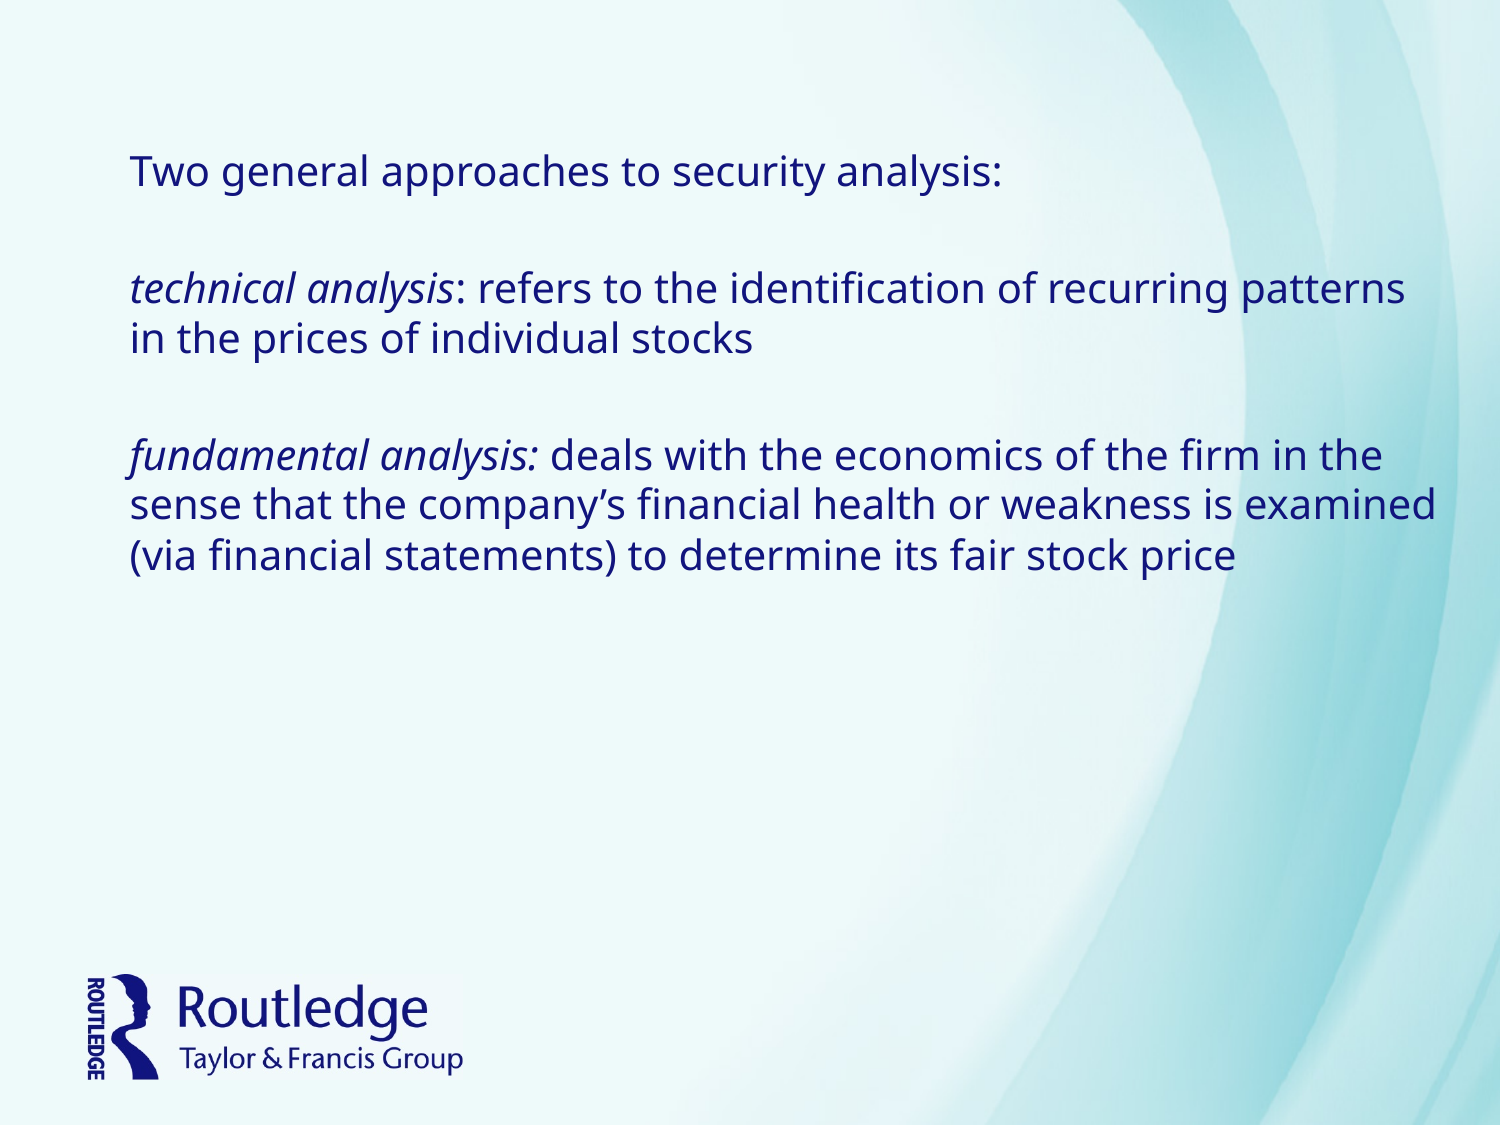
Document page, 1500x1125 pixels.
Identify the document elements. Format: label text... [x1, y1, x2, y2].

picture [0, 0, 1500, 1125]
list Two general approaches to security analysis: technical analysis: refers to the identification of recurring patterns in the prices of individual stocks fundamental analysis: deals with the economics of the firm in the sense that the company’s financial health or weakness is examined (via financial statements) to determine its fair stock price [66, 137, 1463, 951]
